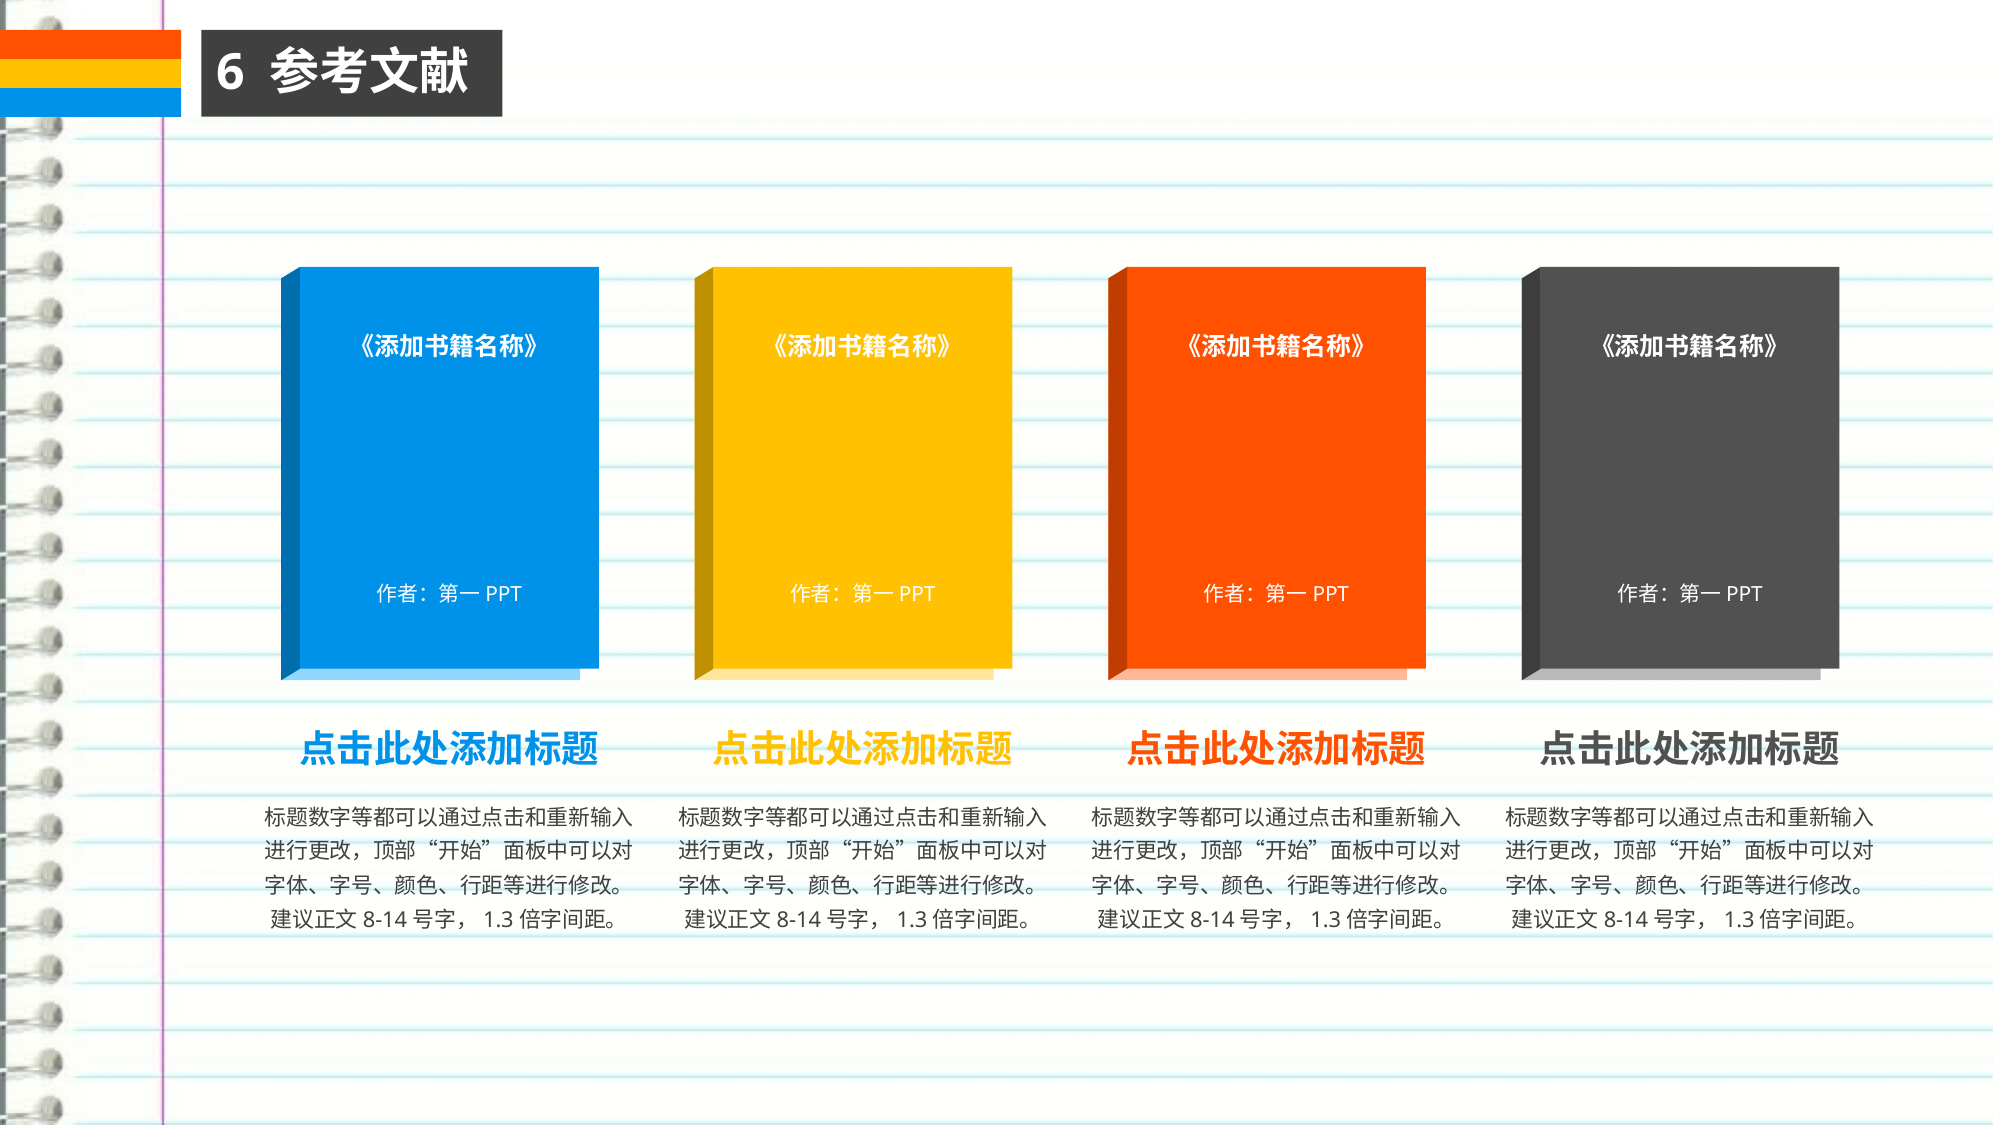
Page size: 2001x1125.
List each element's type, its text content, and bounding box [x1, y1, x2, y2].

text_box 点击此处添加标题 [1111, 704, 1442, 778]
text_box 标题数字等都可以通过点击和重新输入进行更改，顶部“开始”面板中可以对字体、字号、颜色、行距等进行修改。建议正文8-14号字，1.3倍字间距。 [1074, 787, 1479, 939]
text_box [1521, 266, 1840, 681]
text_box 标题数字等都可以通过点击和重新输入进行更改，顶部“开始”面板中可以对字体、字号、颜色、行距等进行修改。建议正文8-14号字，1.3倍字间距。 [1488, 787, 1892, 939]
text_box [1108, 266, 1427, 681]
text_box 点击此处添加标题 [284, 704, 615, 778]
text_box 点击此处添加标题 [1525, 704, 1855, 778]
text_box 标题数字等都可以通过点击和重新输入进行更改，顶部“开始”面板中可以对字体、字号、颜色、行距等进行修改。建议正文8-14号字，1.3倍字间距。 [661, 787, 1065, 939]
text_box 标题数字等都可以通过点击和重新输入进行更改，顶部“开始”面板中可以对字体、字号、颜色、行距等进行修改。建议正文8-14号字，1.3倍字间距。 [247, 787, 652, 939]
list 6 参考文献 [200, 29, 503, 118]
picture [0, 0, 2001, 1125]
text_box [281, 266, 599, 681]
text_box 点击此处添加标题 [697, 704, 1028, 778]
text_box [694, 266, 1013, 681]
